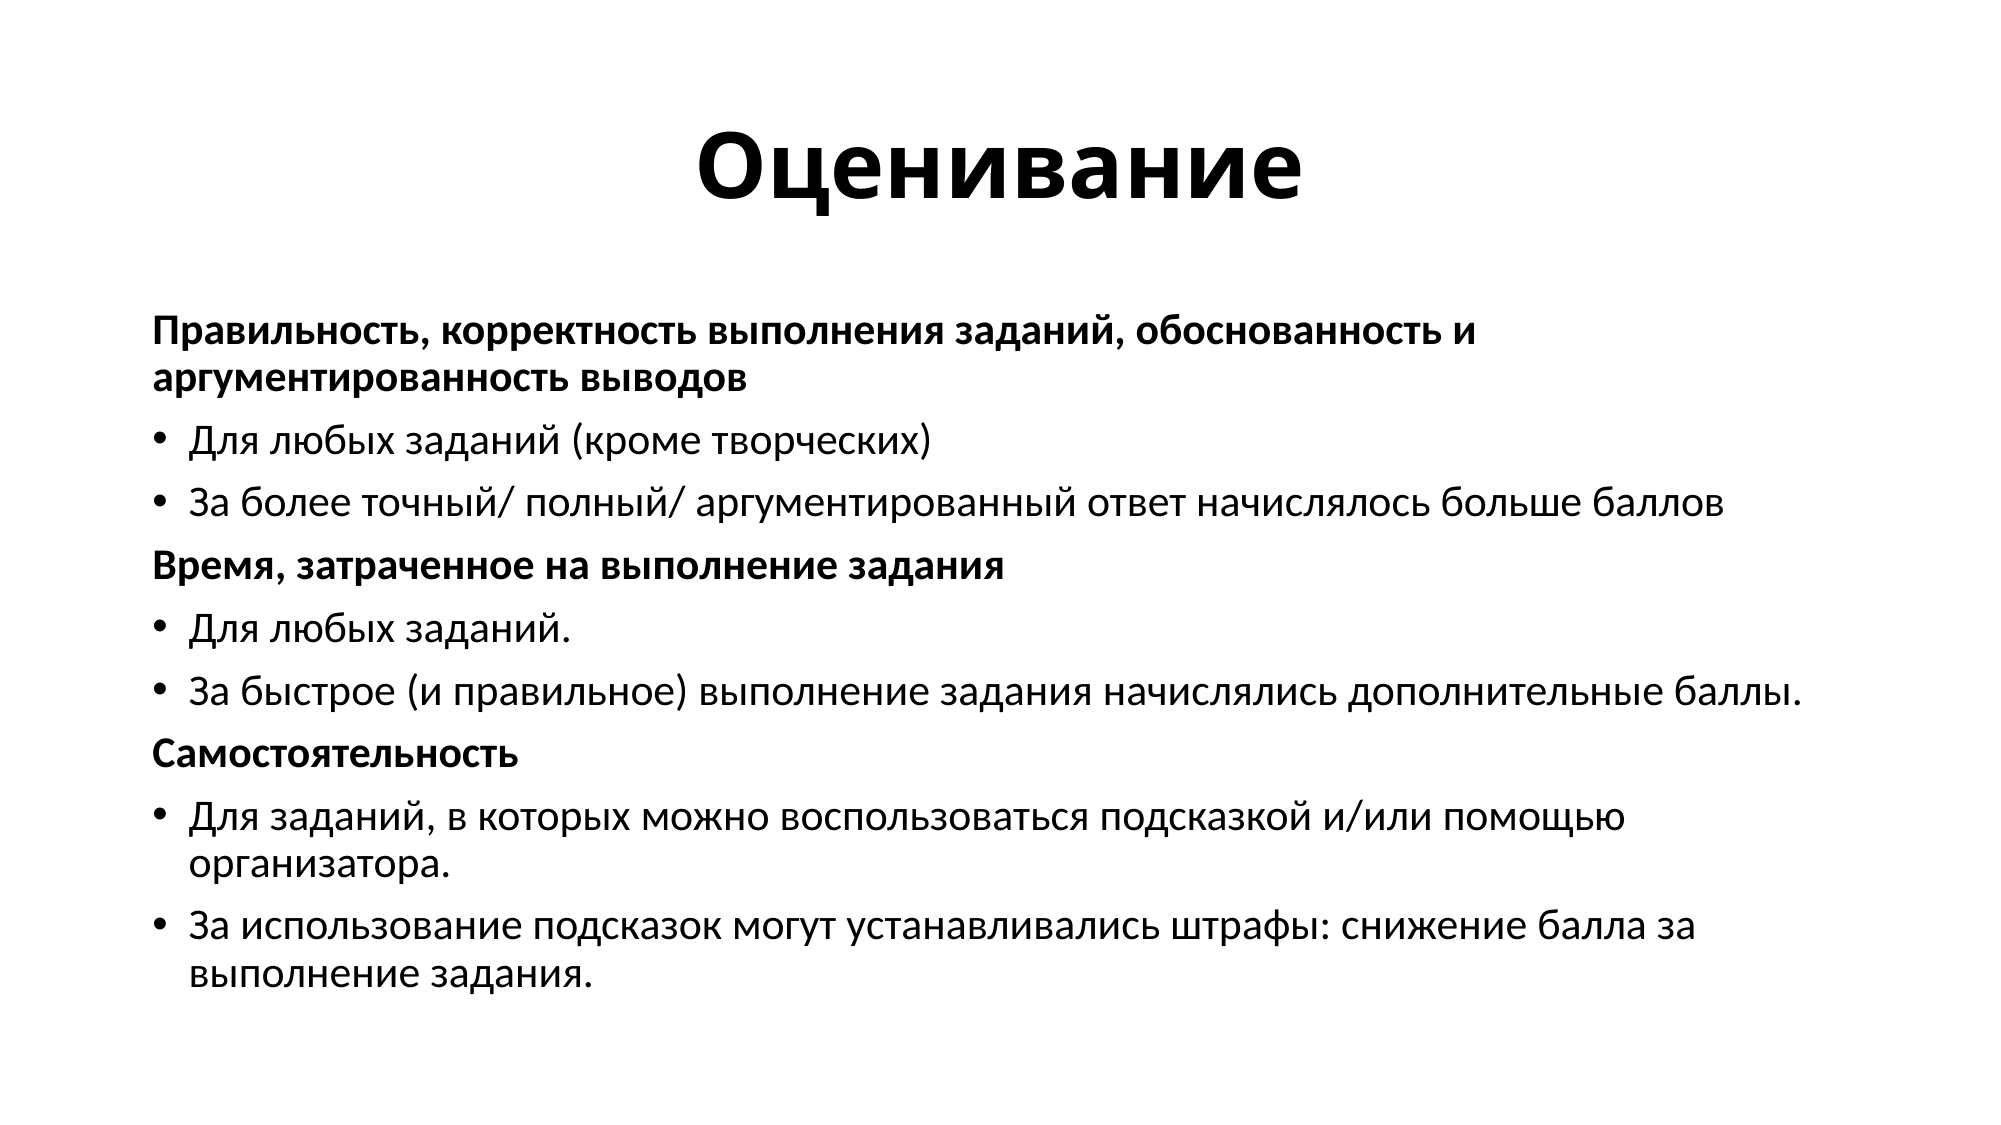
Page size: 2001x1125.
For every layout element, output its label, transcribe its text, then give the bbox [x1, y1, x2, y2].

title Оценивание [137, 59, 1863, 278]
list Правильность, корректность выполнения заданий, обоснованность и аргументированность выводов Для любых заданий (кроме творческих) За более точный/ полный/ аргументированный ответ начислялось больше баллов Время, затраченное на выполнение задания Для любых заданий. За быстрое (и правильное) выполнение задания начислялись дополнительные баллы. Самостоятельность Для заданий, в которых можно воспользоваться подсказкой и/или помощью организатора. За использование подсказок могут устанавливались штрафы: снижение балла за выполнение задания. [137, 299, 1863, 1014]
